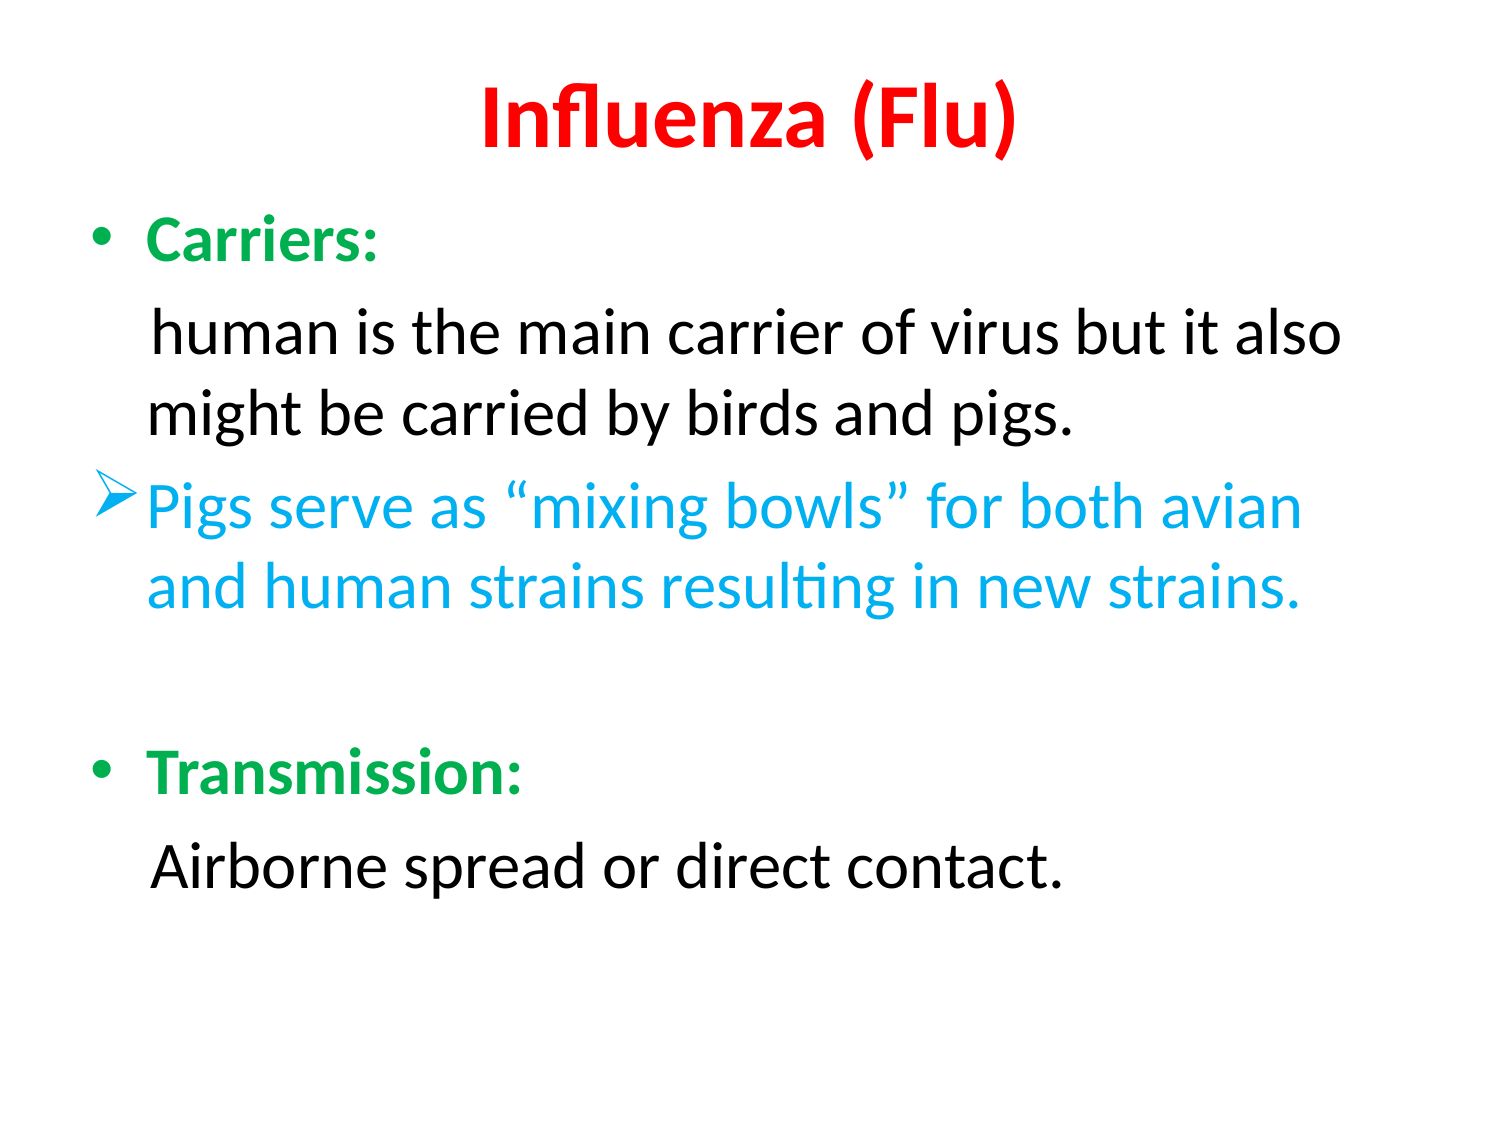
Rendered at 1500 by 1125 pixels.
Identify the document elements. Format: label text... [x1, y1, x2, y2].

list Carriers: human is the main carrier of virus but it also might be carried by birds and pigs. Pigs serve as “mixing bowls” for both avian and human strains resulting in new strains. Transmission: Airborne spread or direct contact. [75, 187, 1425, 1055]
title Influenza (Flu) [75, 45, 1425, 176]
